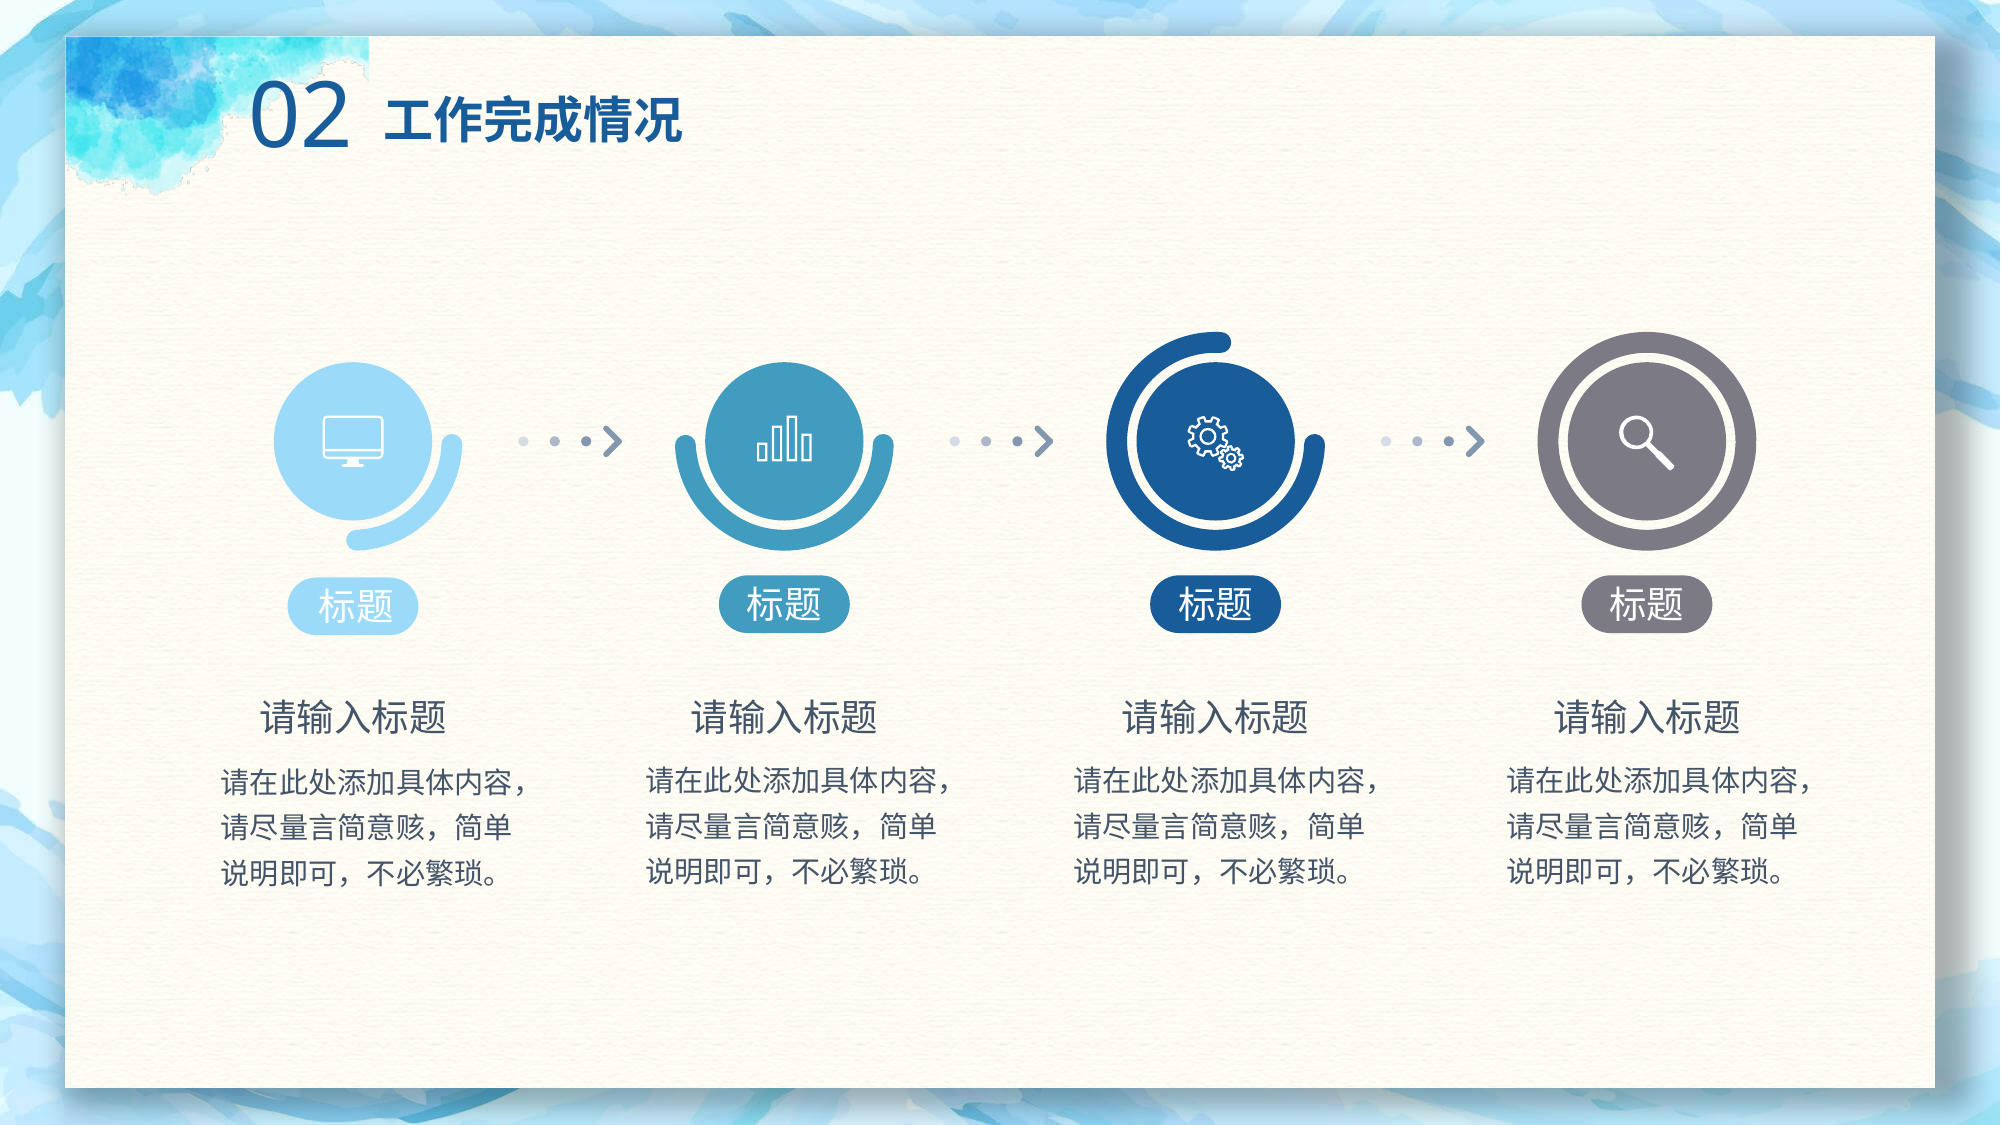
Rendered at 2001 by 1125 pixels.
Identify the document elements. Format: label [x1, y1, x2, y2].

picture [0, 0, 2000, 1125]
text_box [1116, 342, 1315, 635]
text_box [685, 342, 884, 635]
text_box [1380, 428, 1482, 455]
text_box [1547, 342, 1746, 635]
text_box [949, 428, 1051, 455]
text_box [254, 342, 452, 636]
text_box [1481, 686, 1824, 898]
text_box [620, 686, 963, 898]
text_box [195, 686, 538, 900]
text_box [518, 428, 619, 455]
text_box [1043, 686, 1395, 898]
